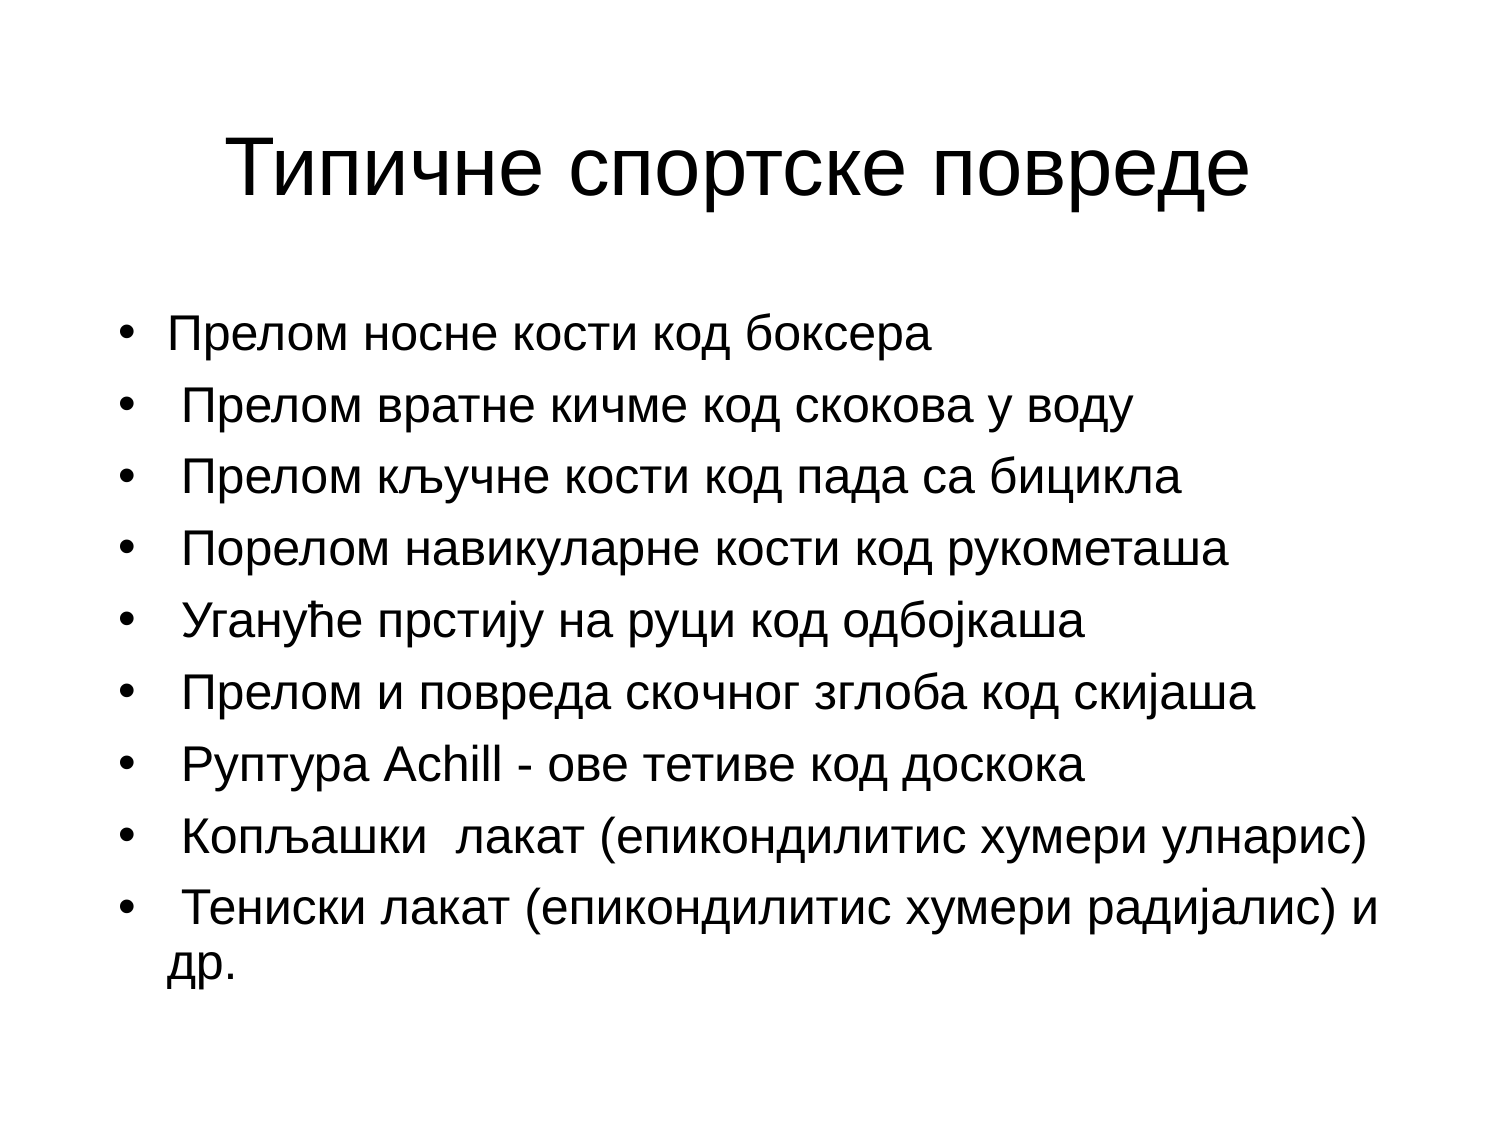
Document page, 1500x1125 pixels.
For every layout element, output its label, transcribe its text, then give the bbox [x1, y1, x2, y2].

list Прелом носне кости код боксера Прелом вратне кичме код скокова у воду Прелом кључне кости код пада са бицикла Порелом навикуларне кости код рукометаша Угануће прстију на руци код одбојкаша Прелом и повреда скочног зглоба код скијаша Руптура Аchill - ове тетиве код доскока Копљашки лакат (епикондилитис хумери улнарис) Тениски лакат (епикондилитис хумери радијалис) и др. [103, 299, 1397, 1014]
title Типичне спортске повреде [103, 59, 1397, 278]
